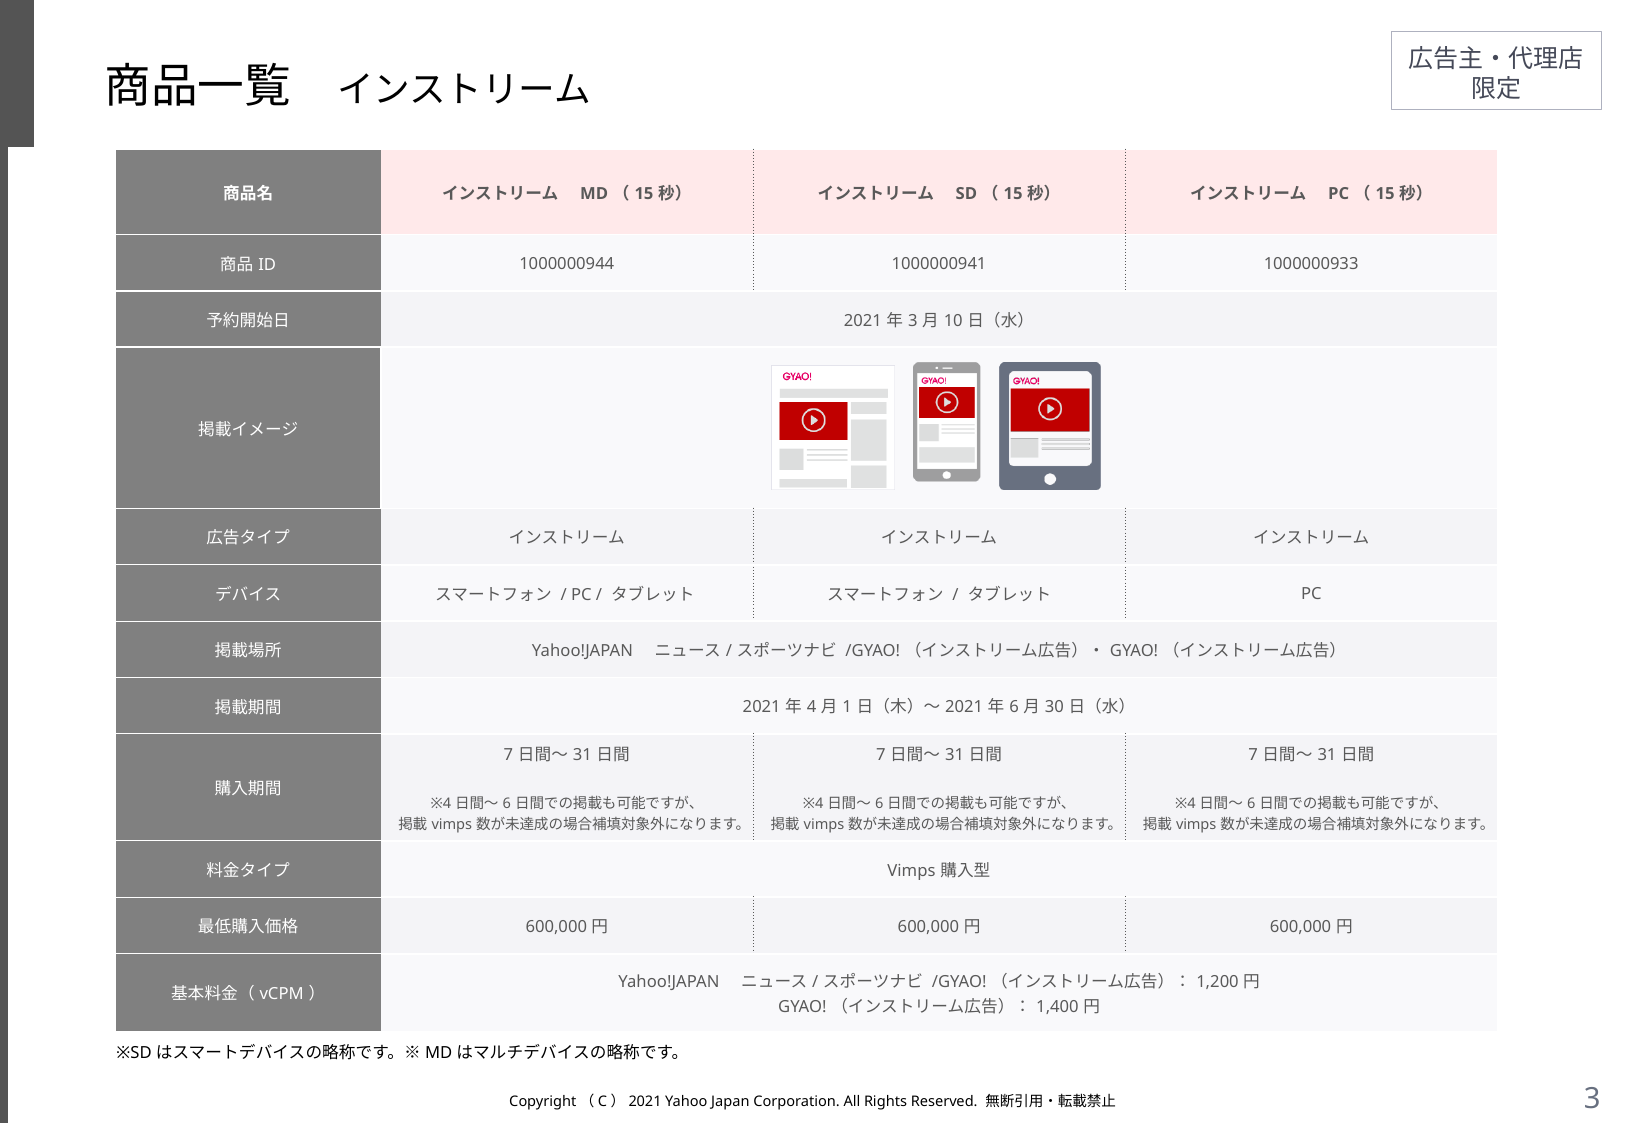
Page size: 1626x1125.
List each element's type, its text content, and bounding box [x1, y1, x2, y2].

table_cell 600,000円 [753, 898, 1125, 953]
table_cell Vimps購入型 [381, 842, 1497, 896]
table_cell 掲載期間 [116, 678, 381, 733]
table_cell 購入期間 [116, 734, 381, 840]
table_cell インストリーム [753, 509, 1125, 564]
table_cell デバイス [116, 565, 381, 621]
table_cell インストリーム [381, 509, 753, 564]
picture [913, 362, 1103, 490]
table_header インストリーム PC（15秒） [1125, 150, 1497, 234]
footer Copyright（C）2021 Yahoo Japan Corporation. All Rights Reserved. 無断引用・転載禁止 [458, 1070, 1167, 1125]
table_cell 1000000941 [753, 235, 1125, 290]
table_cell 7日間～31日間 ※4日間～6日間での掲載も可能ですが、 掲載vimps数が未達成の場合補填対象外になります。 [1125, 735, 1497, 840]
picture [771, 364, 896, 490]
table_cell Yahoo!JAPAN ニュース/スポーツナビ /GYAO!（インストリーム広告）：1,200円 GYAO!（インストリーム広告）：1,400円 [381, 955, 1497, 1031]
table_cell PC [1125, 566, 1497, 620]
table_cell 商品ID [116, 235, 381, 290]
table_cell 7日間～31日間 ※4日間～6日間での掲載も可能ですが、 掲載vimps数が未達成の場合補填対象外になります。 [753, 735, 1125, 840]
table_cell 掲載イメージ [116, 348, 380, 508]
table_cell 料金タイプ [116, 841, 381, 897]
text_box ※SDはスマートデバイスの略称です。※MDはマルチデバイスの略称です。 [101, 1023, 1201, 1069]
table_cell 広告タイプ [116, 509, 381, 564]
table_cell 予約開始日 [116, 292, 381, 346]
table_cell 最低購入価格 [116, 898, 381, 953]
table_cell 2021年3月10日（水） [381, 292, 1497, 346]
table_header 商品名 [116, 150, 381, 234]
table_cell スマートフォン / タブレット [753, 566, 1125, 620]
table_cell 基本料金（vCPM） [116, 954, 381, 1023]
table_header インストリーム MD（15秒） [381, 150, 753, 234]
table_cell 600,000円 [381, 898, 753, 953]
table_cell 1000000944 [381, 235, 753, 290]
table_cell Yahoo!JAPAN ニュース/スポーツナビ /GYAO!（インストリーム広告）・GYAO!（インストリーム広告） [381, 622, 1497, 677]
title 商品一覧 インストリーム [89, 48, 1401, 120]
table_cell 600,000円 [1125, 898, 1497, 953]
table_cell スマートフォン / PC / タブレット [381, 566, 753, 620]
table_cell 2021年4月1日（木）～2021年6月30日（水） [381, 678, 1497, 733]
table_cell 掲載場所 [116, 622, 381, 677]
table_cell [382, 348, 1497, 508]
table_cell 7日間～31日間 ※4日間～6日間での掲載も可能ですが、 掲載vimps数が未達成の場合補填対象外になります。 [381, 735, 753, 840]
table_header インストリーム SD（15秒） [753, 150, 1125, 234]
table_cell インストリーム [1125, 509, 1497, 564]
table_cell 1000000933 [1125, 235, 1497, 290]
